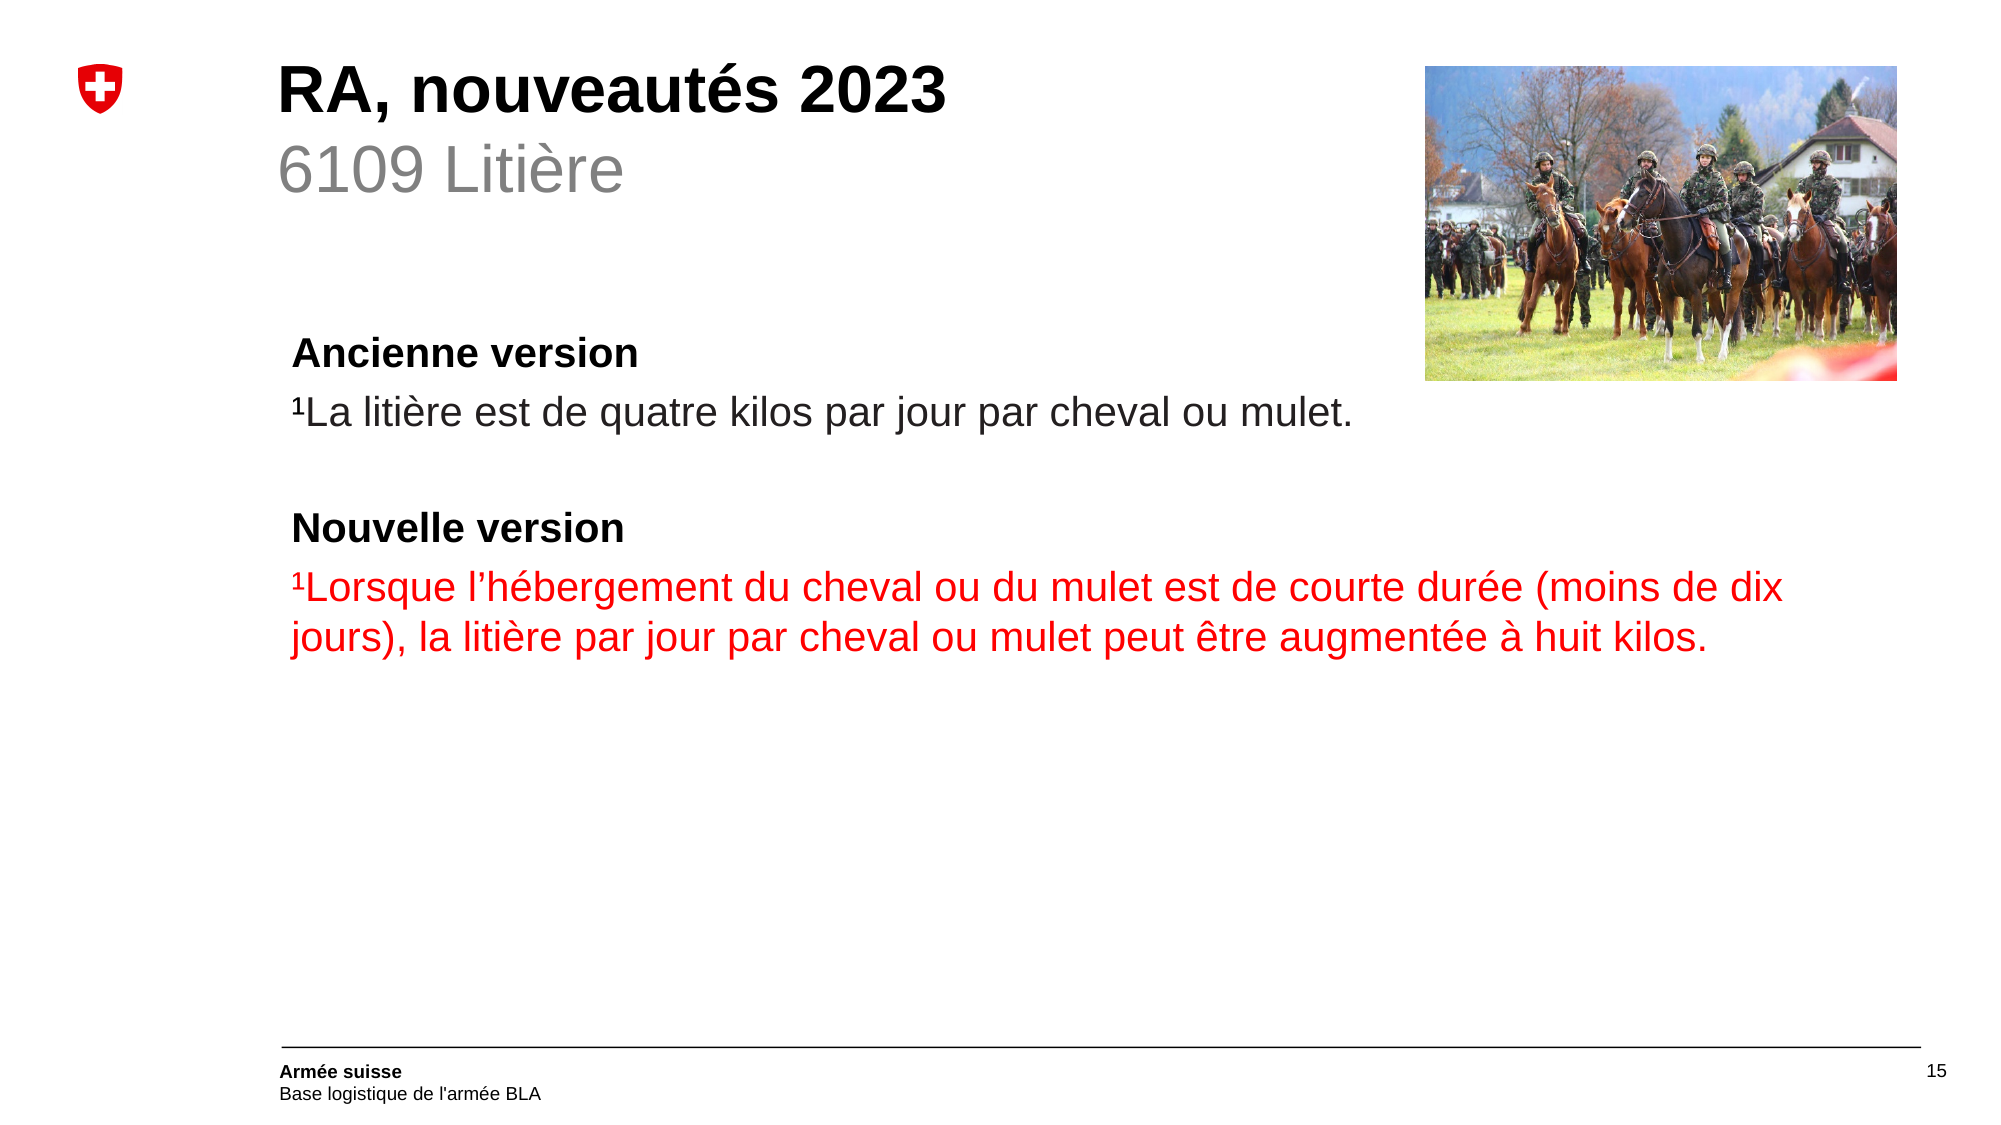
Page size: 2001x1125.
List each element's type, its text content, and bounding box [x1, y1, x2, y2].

picture [78, 64, 123, 115]
picture [1424, 66, 1897, 382]
title RA, nouveautés 2023 6109 Litière [277, 45, 1910, 209]
list Ancienne version ¹La litière est de quatre kilos par jour par cheval ou mulet. Nouvelle version ¹Lorsque l’hébergement du cheval ou du mulet est de courte durée (moins de dix jours), la litière par jour par cheval ou mulet peut être augmentée à huit kilos. [290, 326, 1910, 983]
